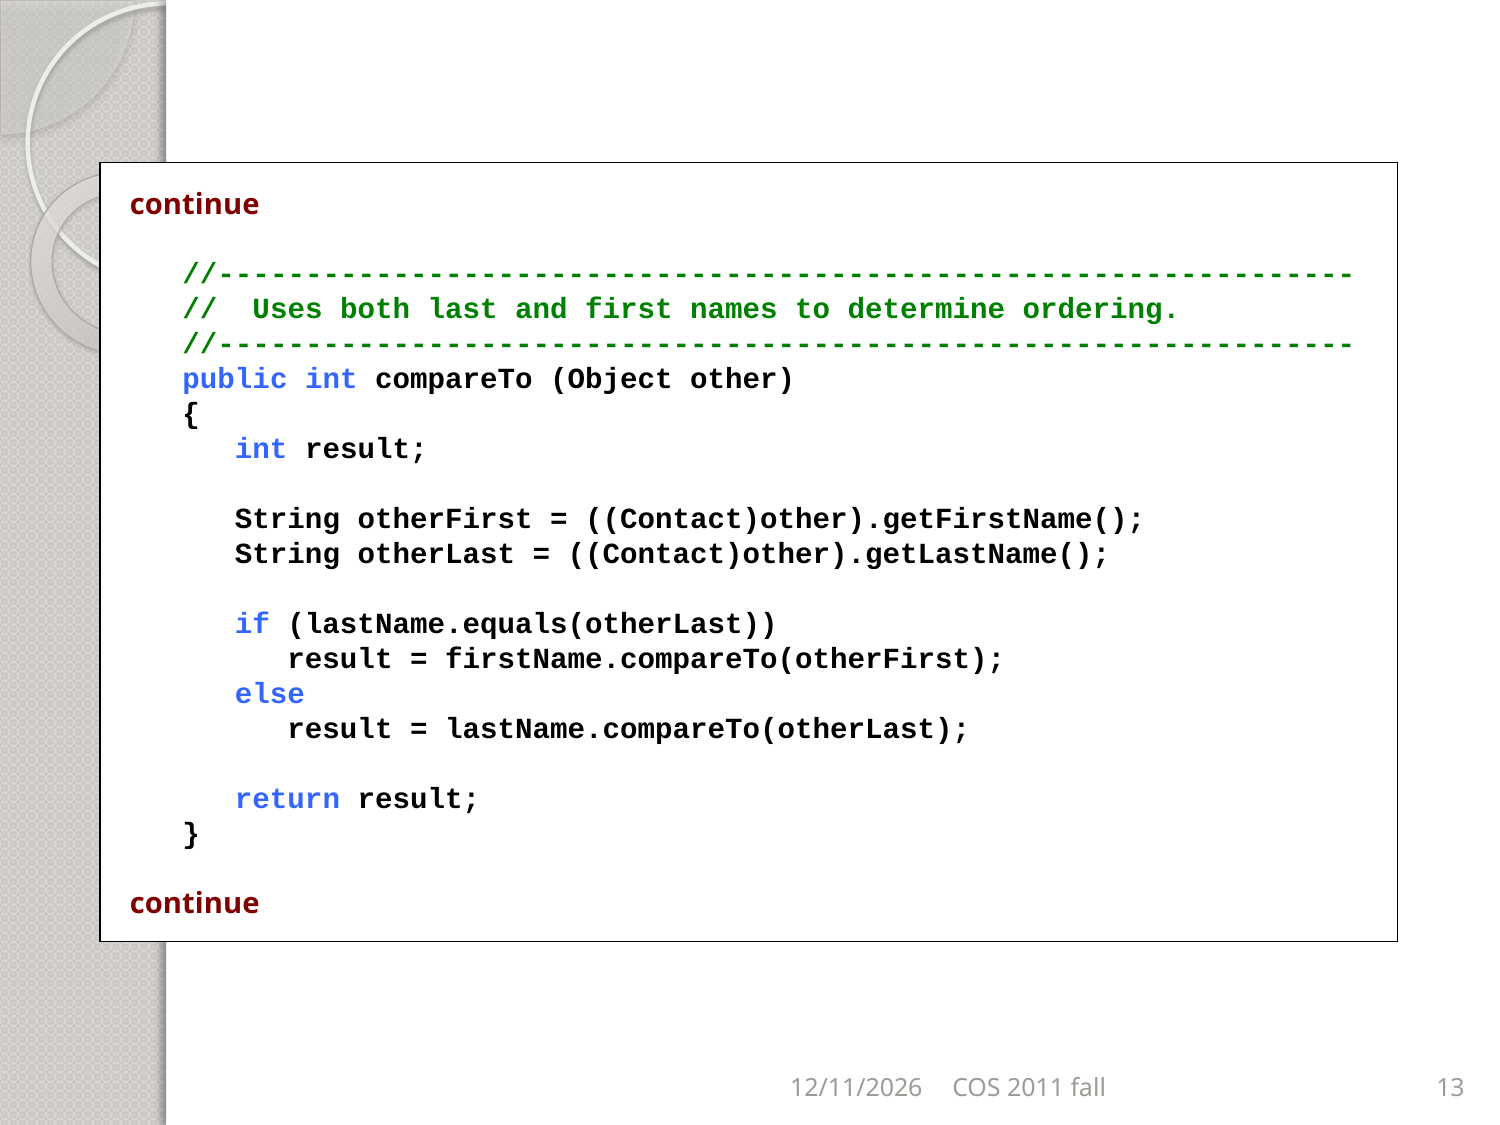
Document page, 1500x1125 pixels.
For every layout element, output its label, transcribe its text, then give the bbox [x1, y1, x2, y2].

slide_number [587, 1034, 937, 1113]
slide_number 13 [1413, 1034, 1488, 1113]
footer COS 2011 fall [937, 1034, 1413, 1113]
text_box continue //----------------------------------------------------------------- // Uses both last and first names to determine ordering. //----------------------------------------------------------------- public int compareTo (Object other) { int result; String otherFirst = ((Contact)other).getFirstName(); String otherLast = ((Contact)other).getLastName(); if (lastName.equals(otherLast)) result = firstName.compareTo(otherFirst); else result = lastName.compareTo(otherLast); return result; } continue [99, 162, 1398, 942]
